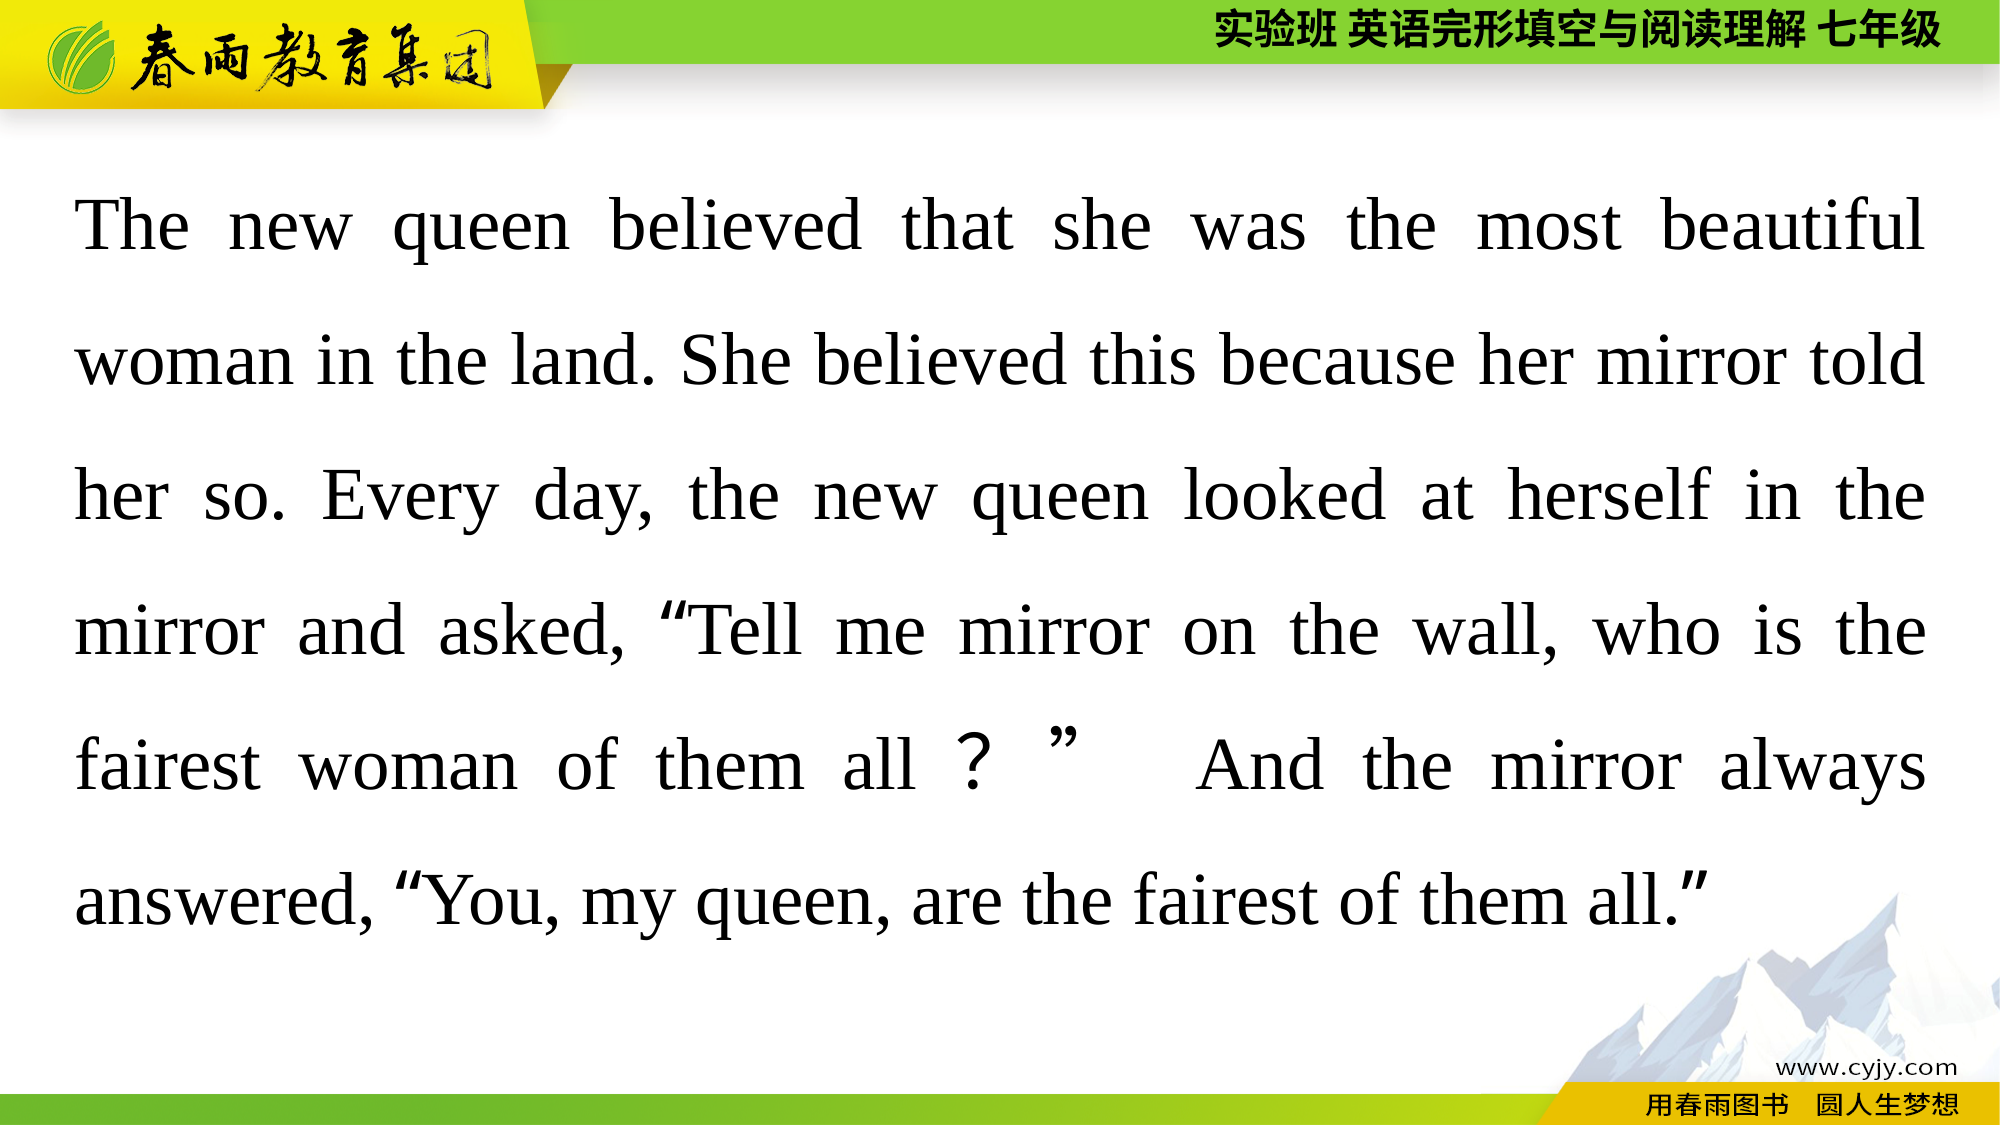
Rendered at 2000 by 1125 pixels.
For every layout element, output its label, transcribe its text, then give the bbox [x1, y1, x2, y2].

list The new queen believed that she was the most beautiful woman in the land. She believed this because her mirror told her so. Every day, the new queen looked at herself in the mirror and asked, “Tell me mirror on the wall, who is the fairest woman of them all？” And the mirror always answered, “You, my queen, are the fairest of them all.” [59, 122, 1944, 956]
picture [0, 0, 2000, 1125]
